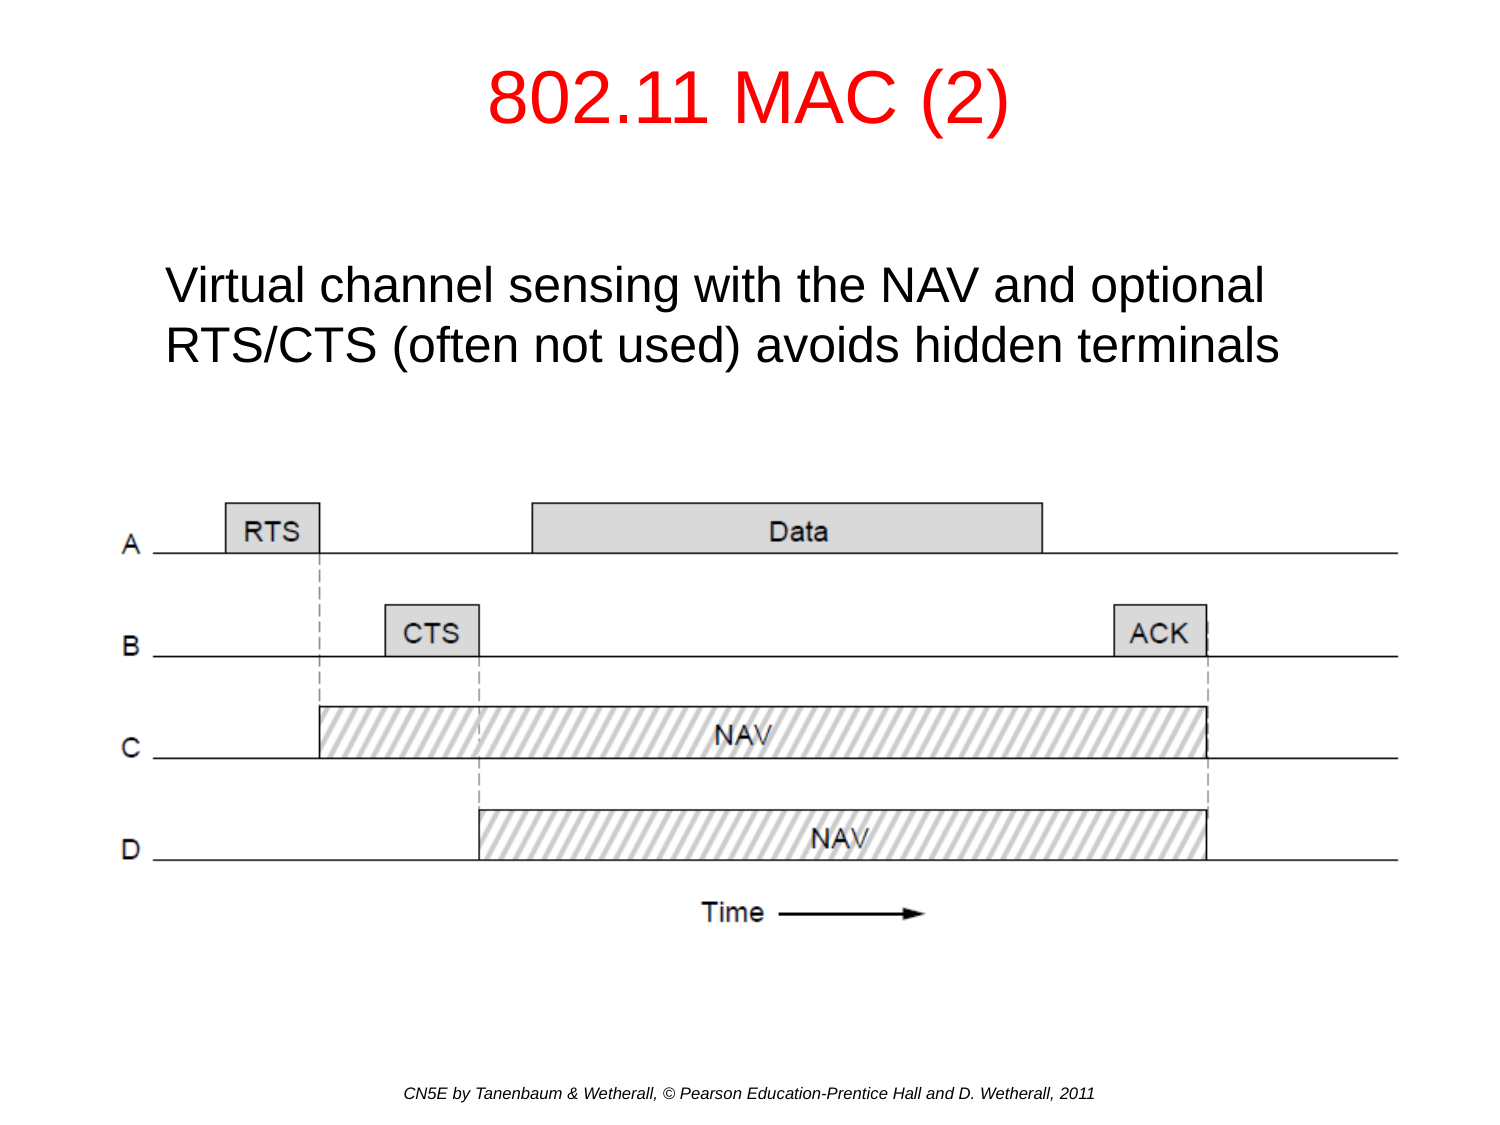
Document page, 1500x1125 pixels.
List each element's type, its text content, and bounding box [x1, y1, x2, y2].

list Virtual channel sensing with the NAV and optional RTS/CTS (often not used) avoids hidden terminals [149, 245, 1429, 1001]
footer CN5E by Tanenbaum & Wetherall, © Pearson Education-Prentice Hall and D. Wetherall, 2011 [0, 1074, 1500, 1125]
picture [86, 476, 1414, 952]
title 802.11 MAC (2) [0, 0, 1500, 188]
